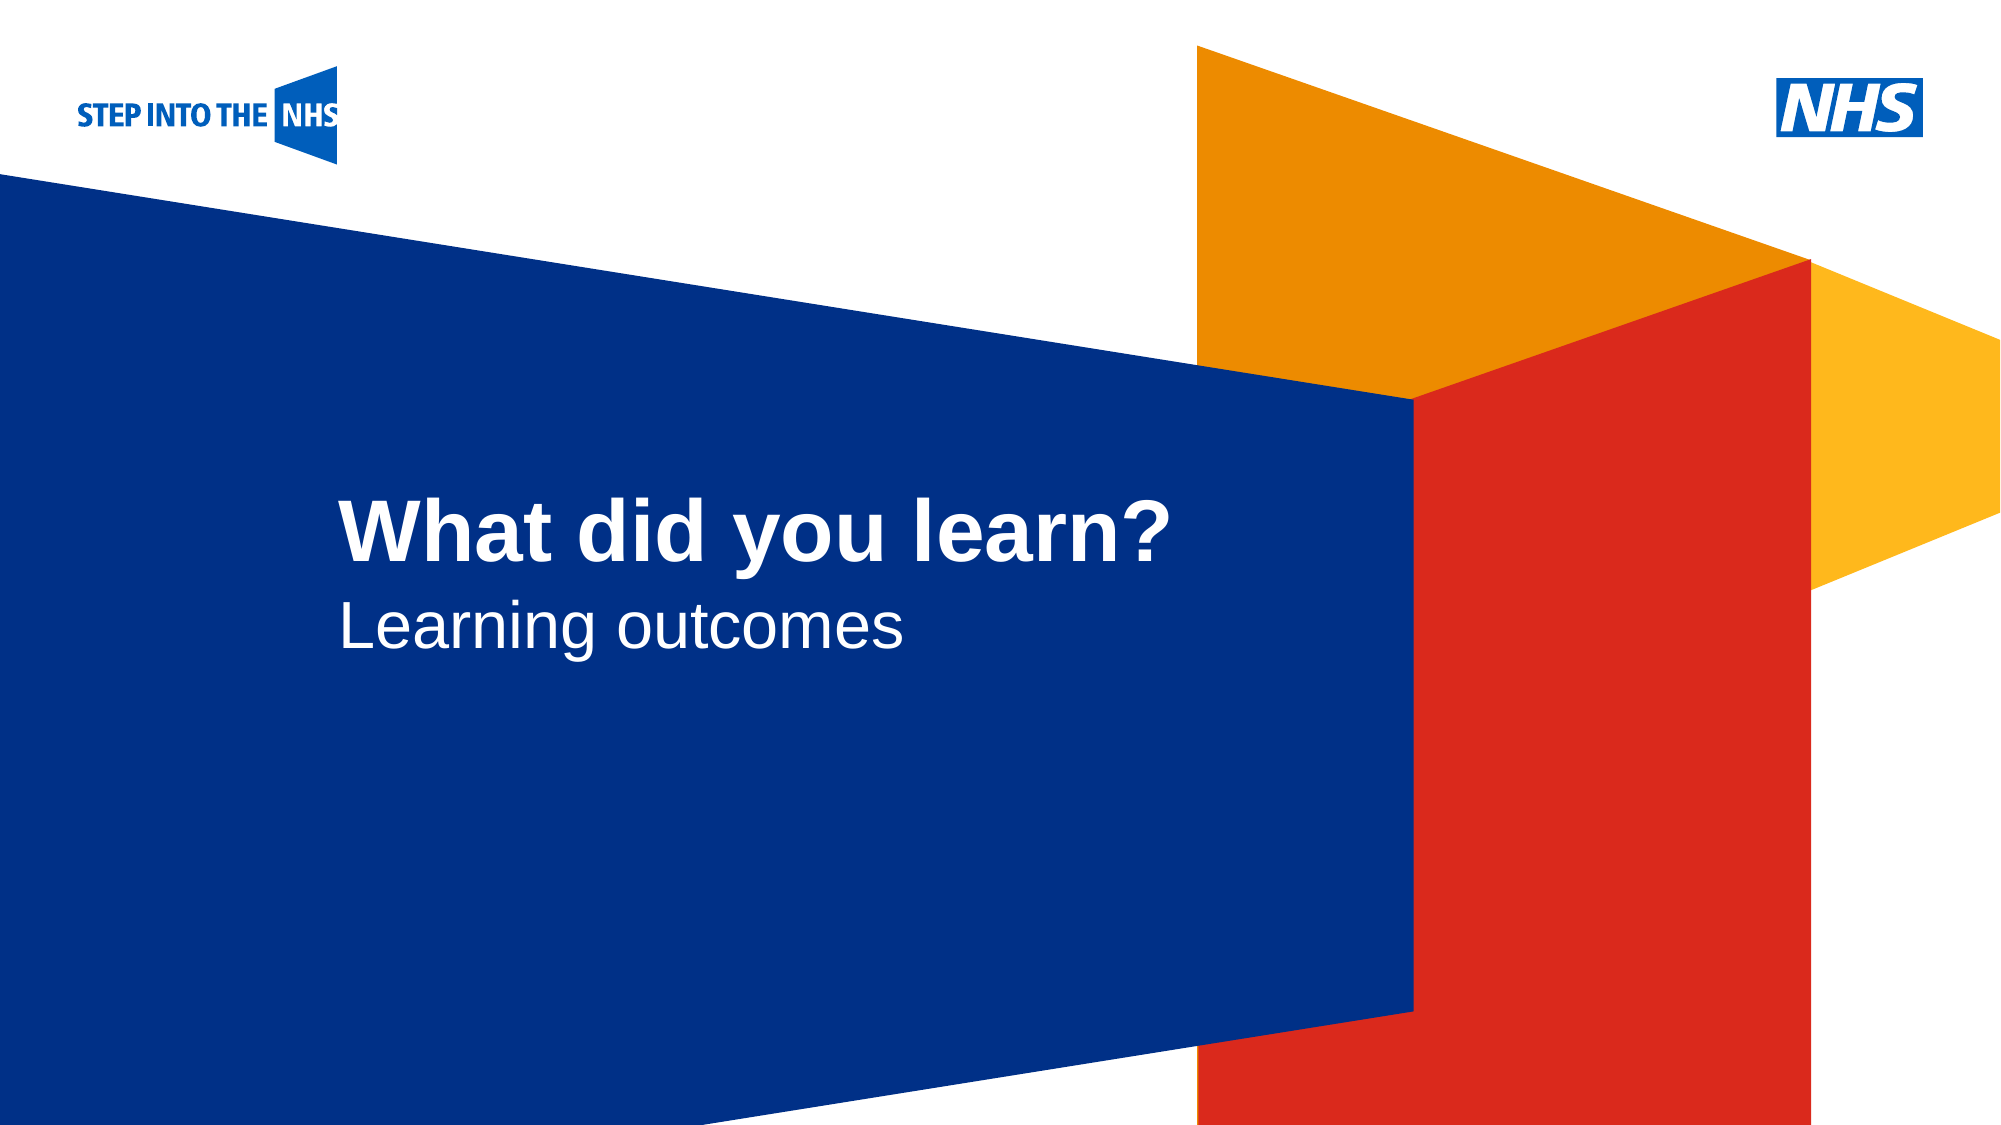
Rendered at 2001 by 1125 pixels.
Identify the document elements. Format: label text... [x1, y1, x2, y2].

list What did you learn? Learning outcomes [338, 486, 1346, 979]
